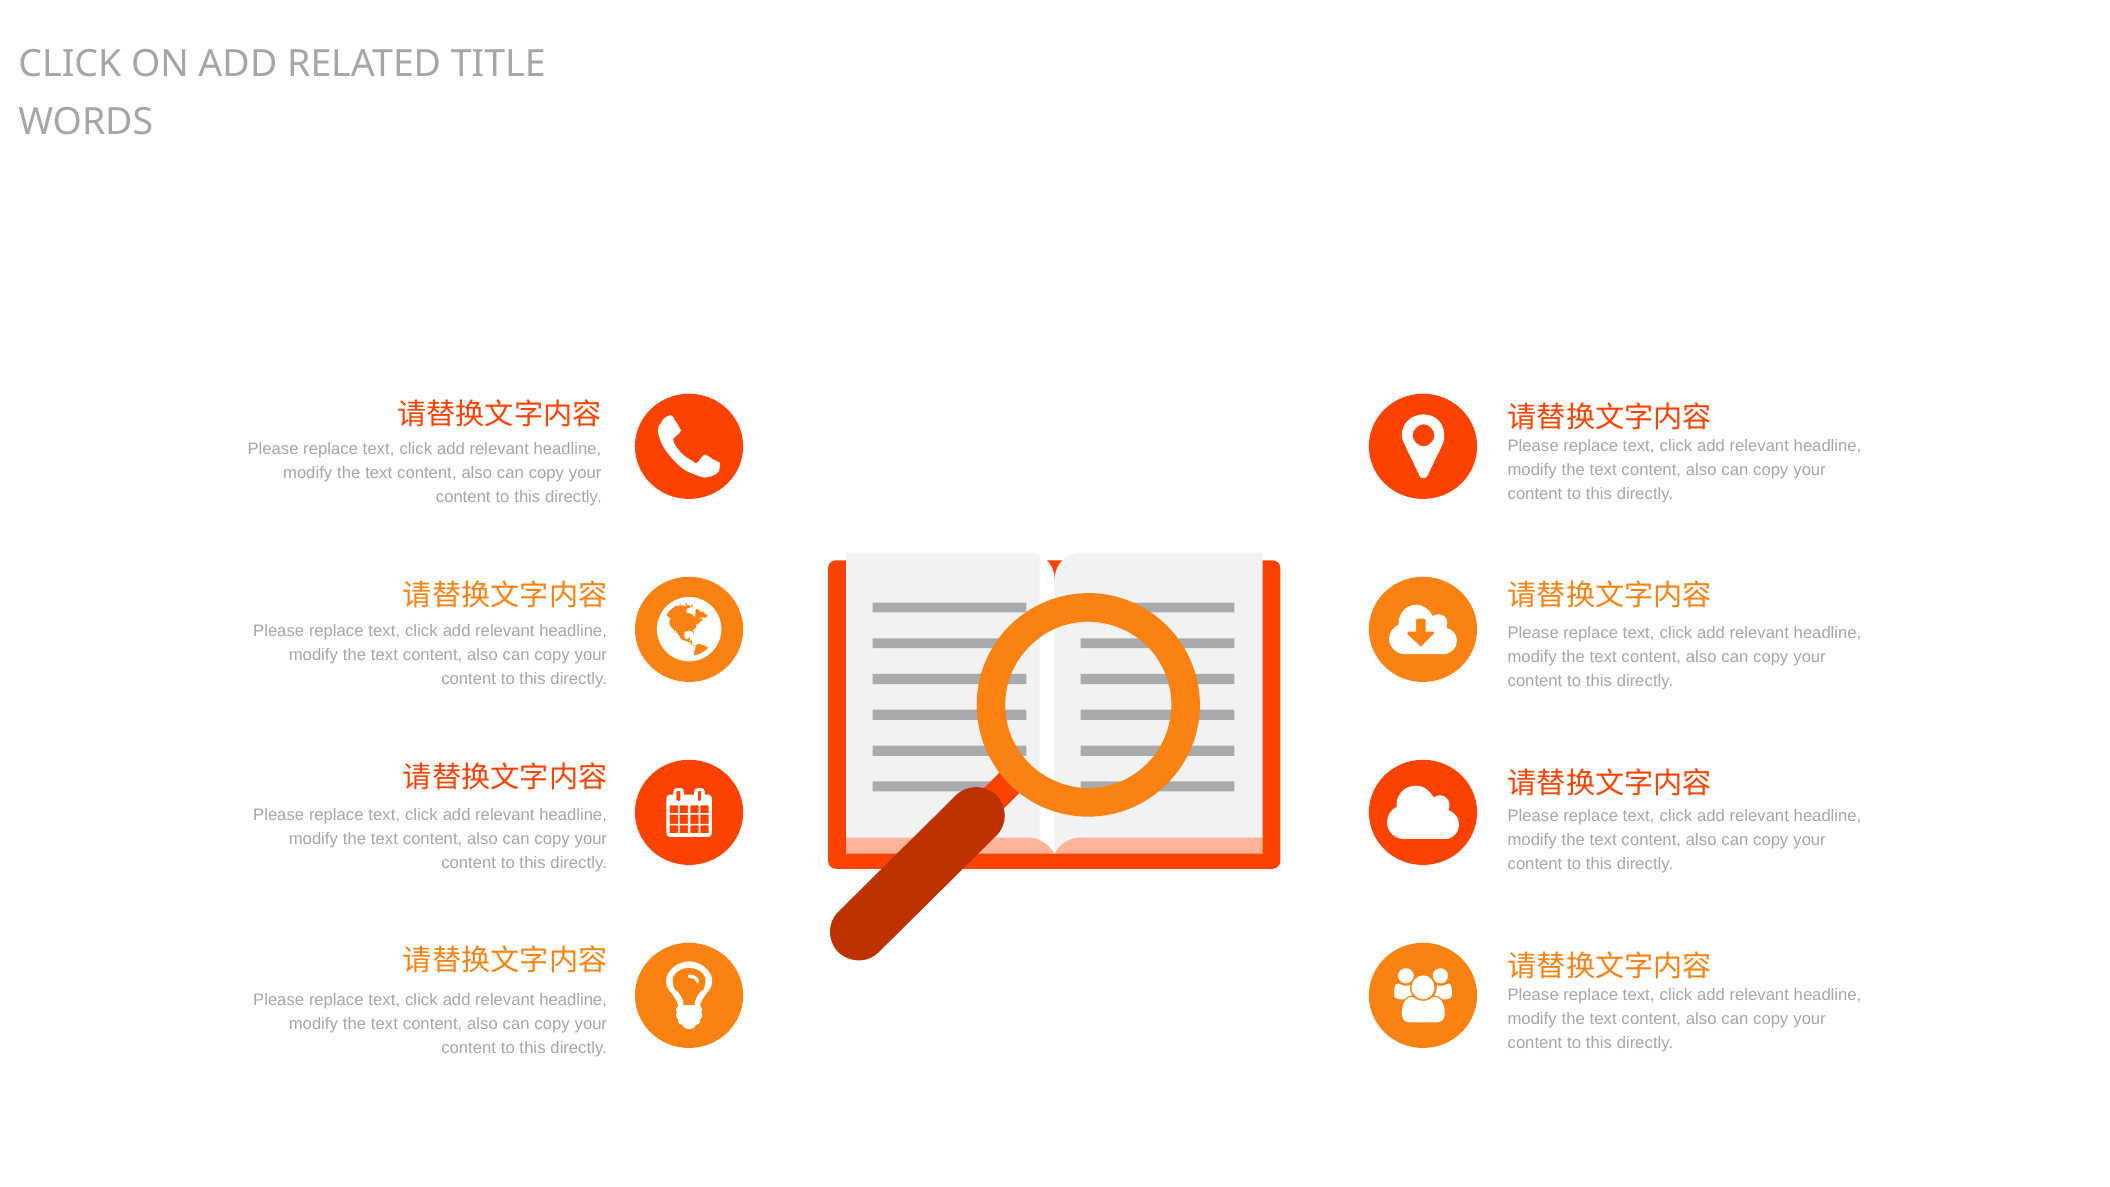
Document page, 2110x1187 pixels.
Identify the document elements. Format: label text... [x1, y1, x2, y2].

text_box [634, 576, 744, 682]
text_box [1368, 393, 1478, 499]
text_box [1507, 939, 1864, 1053]
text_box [1507, 569, 1864, 691]
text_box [1507, 390, 1864, 504]
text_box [251, 750, 608, 873]
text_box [1507, 756, 1864, 874]
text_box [251, 568, 608, 689]
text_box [1368, 759, 1478, 865]
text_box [1368, 942, 1478, 1048]
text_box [246, 388, 602, 507]
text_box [634, 942, 744, 1048]
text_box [827, 552, 1281, 963]
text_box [634, 393, 744, 499]
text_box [251, 934, 608, 1058]
text_box CLICK ON ADD RELATED TITLE WORDS [3, 18, 595, 150]
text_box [1368, 576, 1478, 682]
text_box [634, 759, 744, 865]
